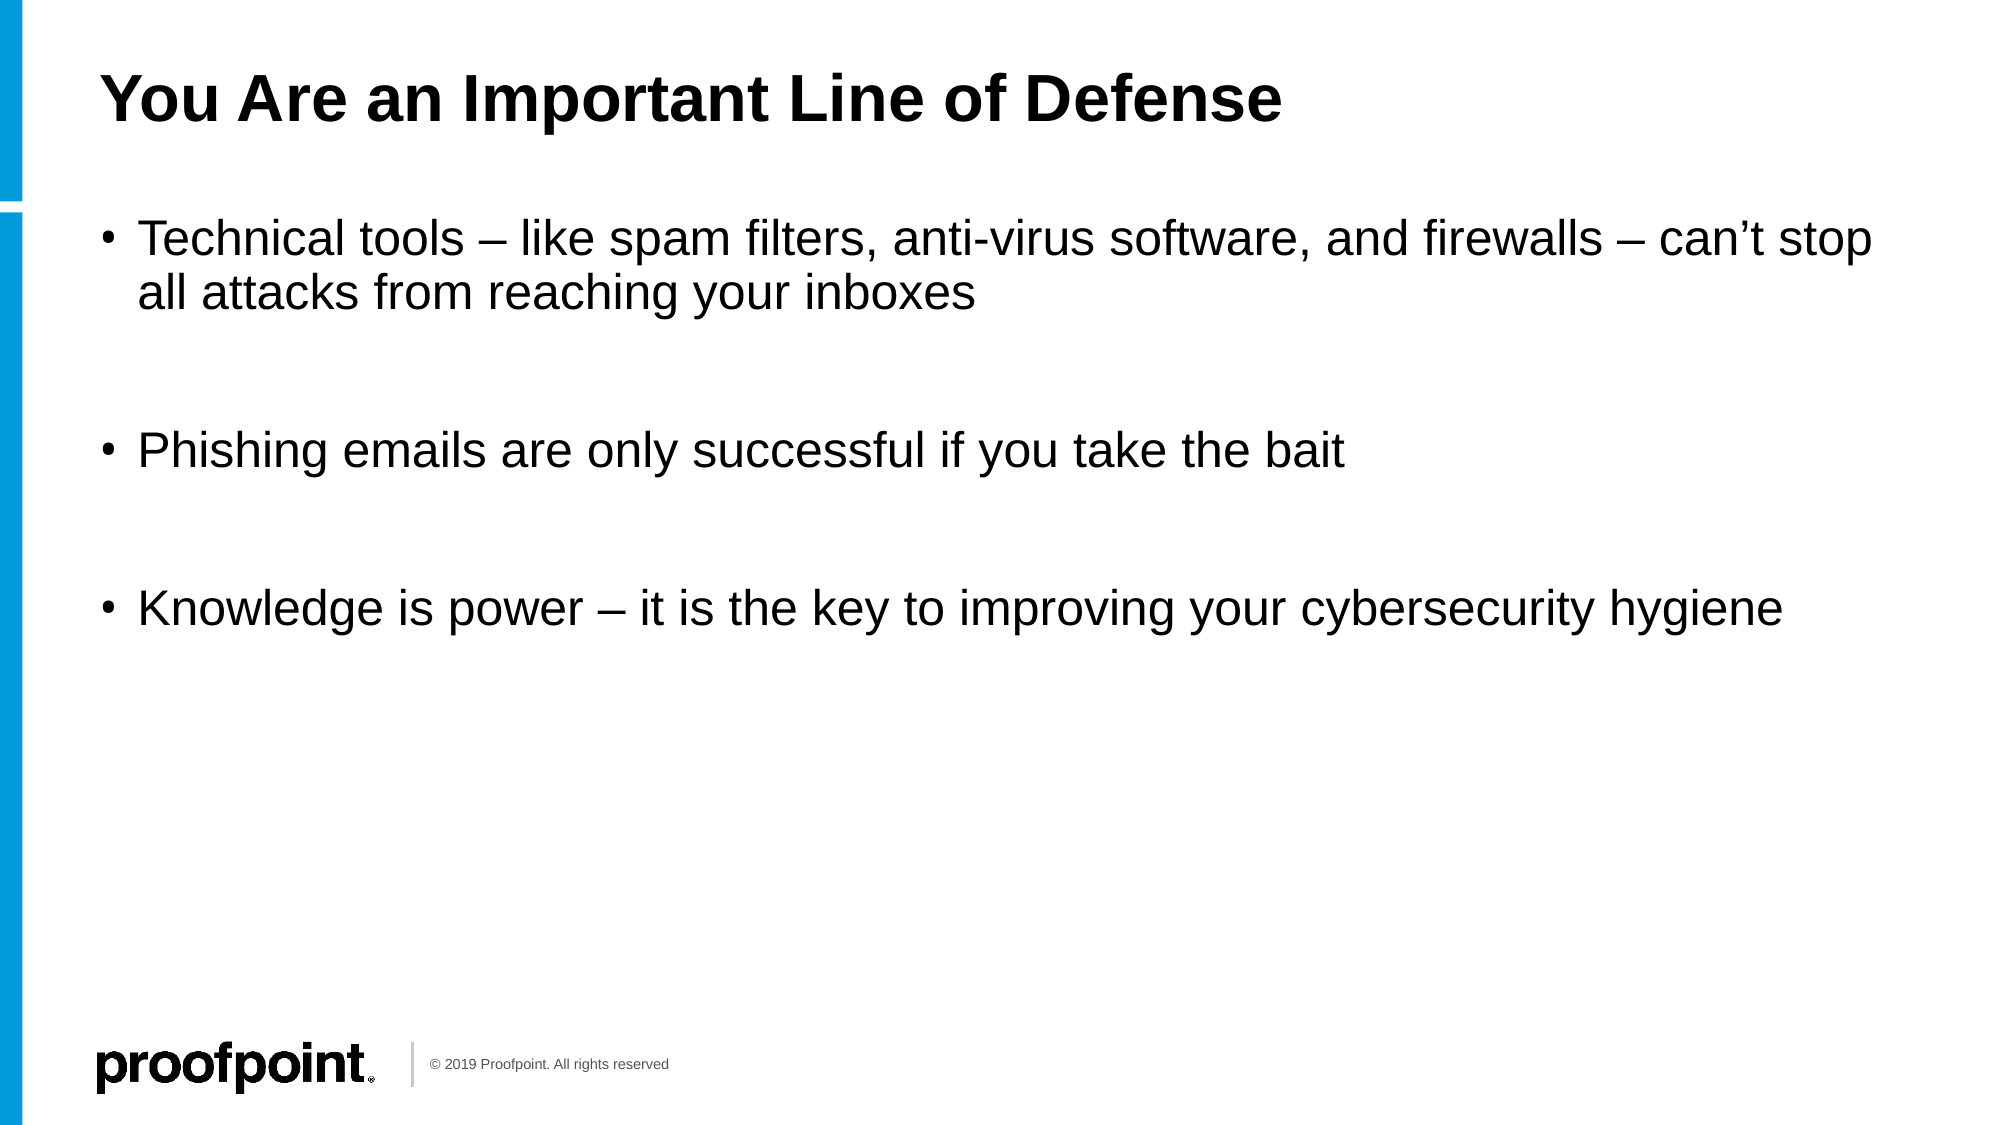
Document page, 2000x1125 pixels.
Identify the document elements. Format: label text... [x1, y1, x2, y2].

picture [65, 1011, 395, 1125]
list Technical tools – like spam filters, anti-virus software, and firewalls – can’t stop all attacks from reaching your inboxes Phishing emails are only successful if you take the bait Knowledge is power – it is the key to improving your cybersecurity hygiene [99, 212, 1900, 1000]
footer © 2019 Proofpoint. All rights reserved [430, 1045, 1180, 1082]
title You Are an Important Line of Defense [99, 0, 1900, 200]
